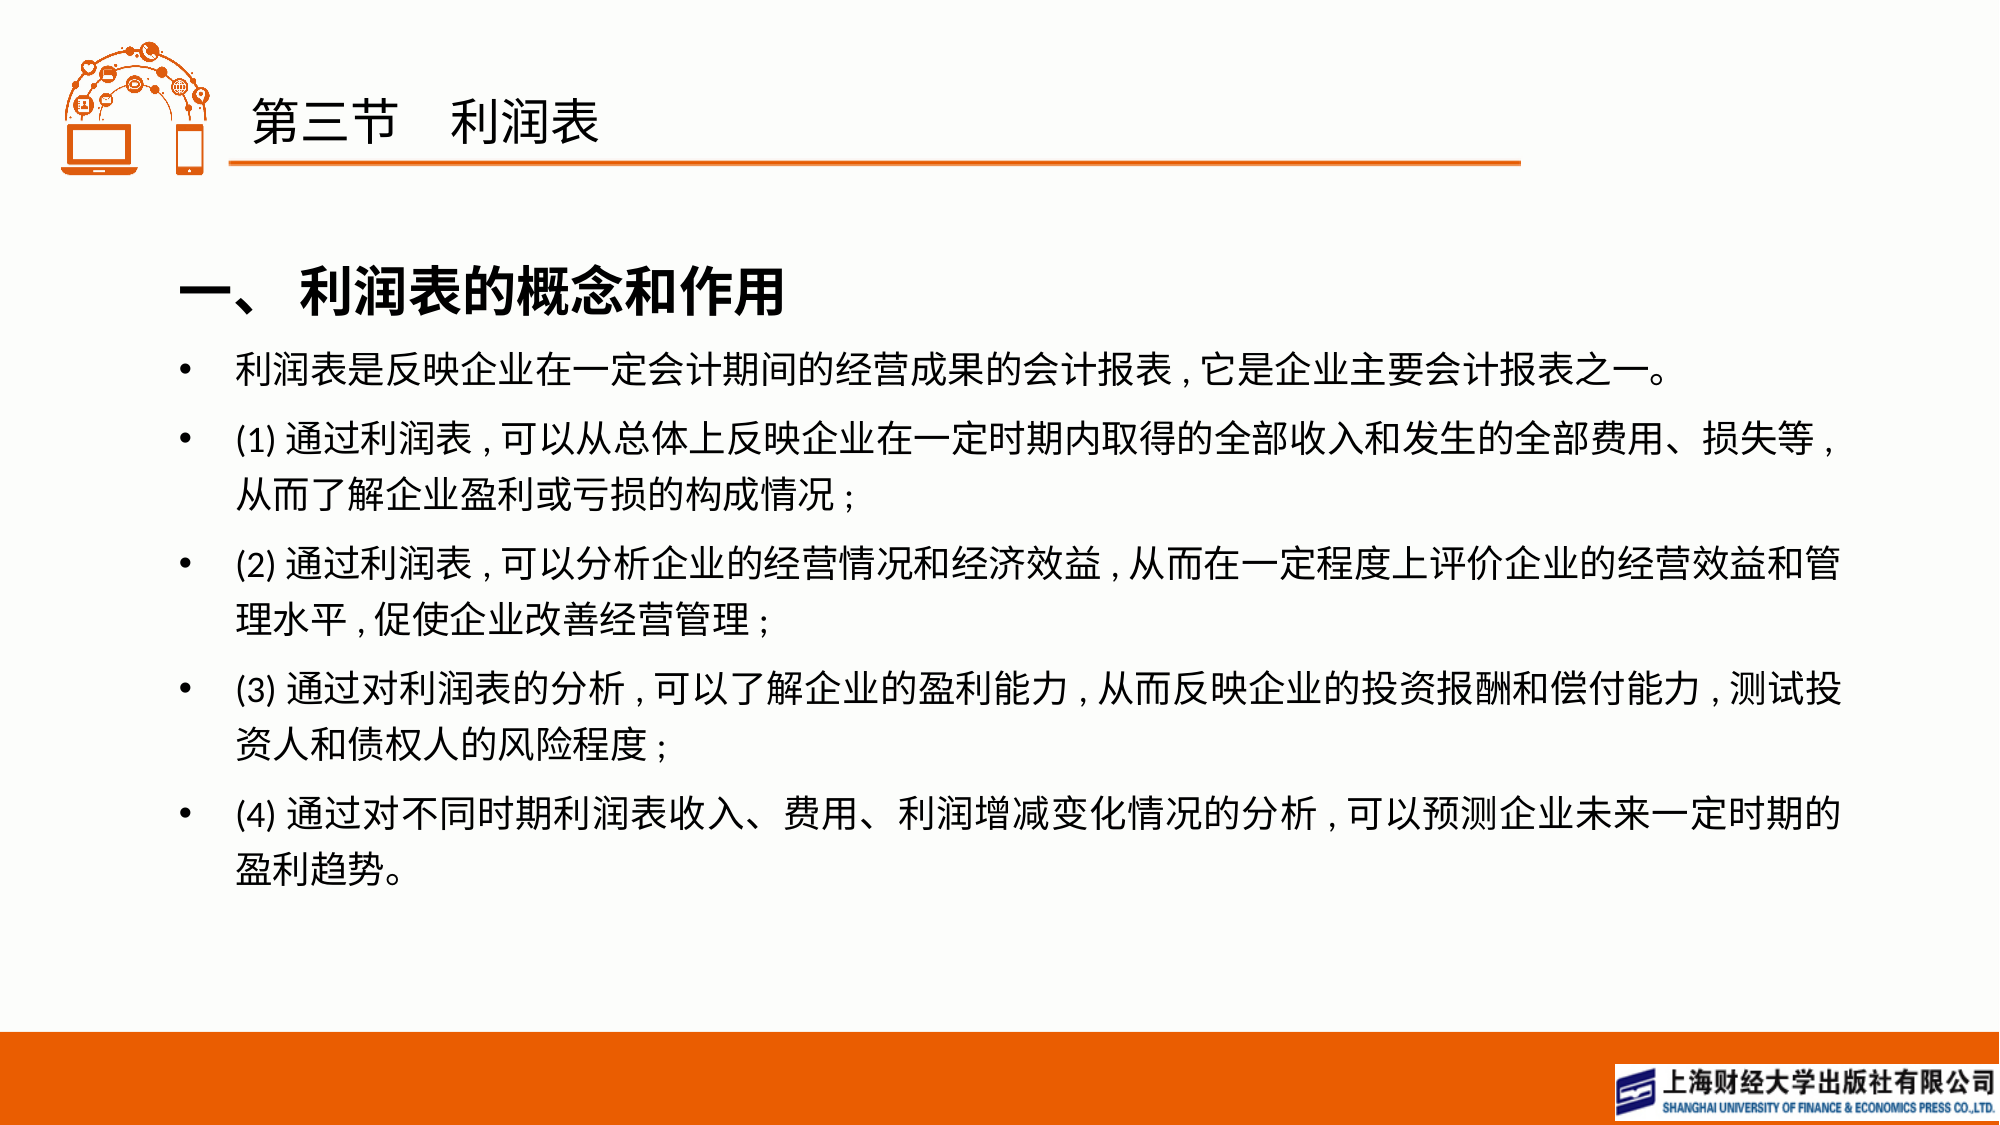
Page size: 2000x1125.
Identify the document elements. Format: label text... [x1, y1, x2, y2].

list 一、 利润表的概念和作用 利润表是反映企业在一定会计期间的经营成果的会计报表,它是企业主要会计报表之一。 (1)通过利润表,可以从总体上反映企业在一定时期内取得的全部收入和发生的全部费用、损失等,从而了解企业盈利或亏损的构成情况; (2)通过利润表,可以分析企业的经营情况和经济效益,从而在一定程度上评价企业的经营效益和管理水平,促使企业改善经营管理; (3)通过对利润表的分析,可以了解企业的盈利能力,从而反映企业的投资报酬和偿付能力,测试投资人和债权人的风险程度; (4)通过对不同时期利润表收入、费用、利润增减变化情况的分析,可以预测企业未来一定时期的盈利趋势。 [163, 227, 1858, 1049]
title 第三节 利润表 [235, 82, 1605, 189]
picture [0, 0, 2000, 1125]
